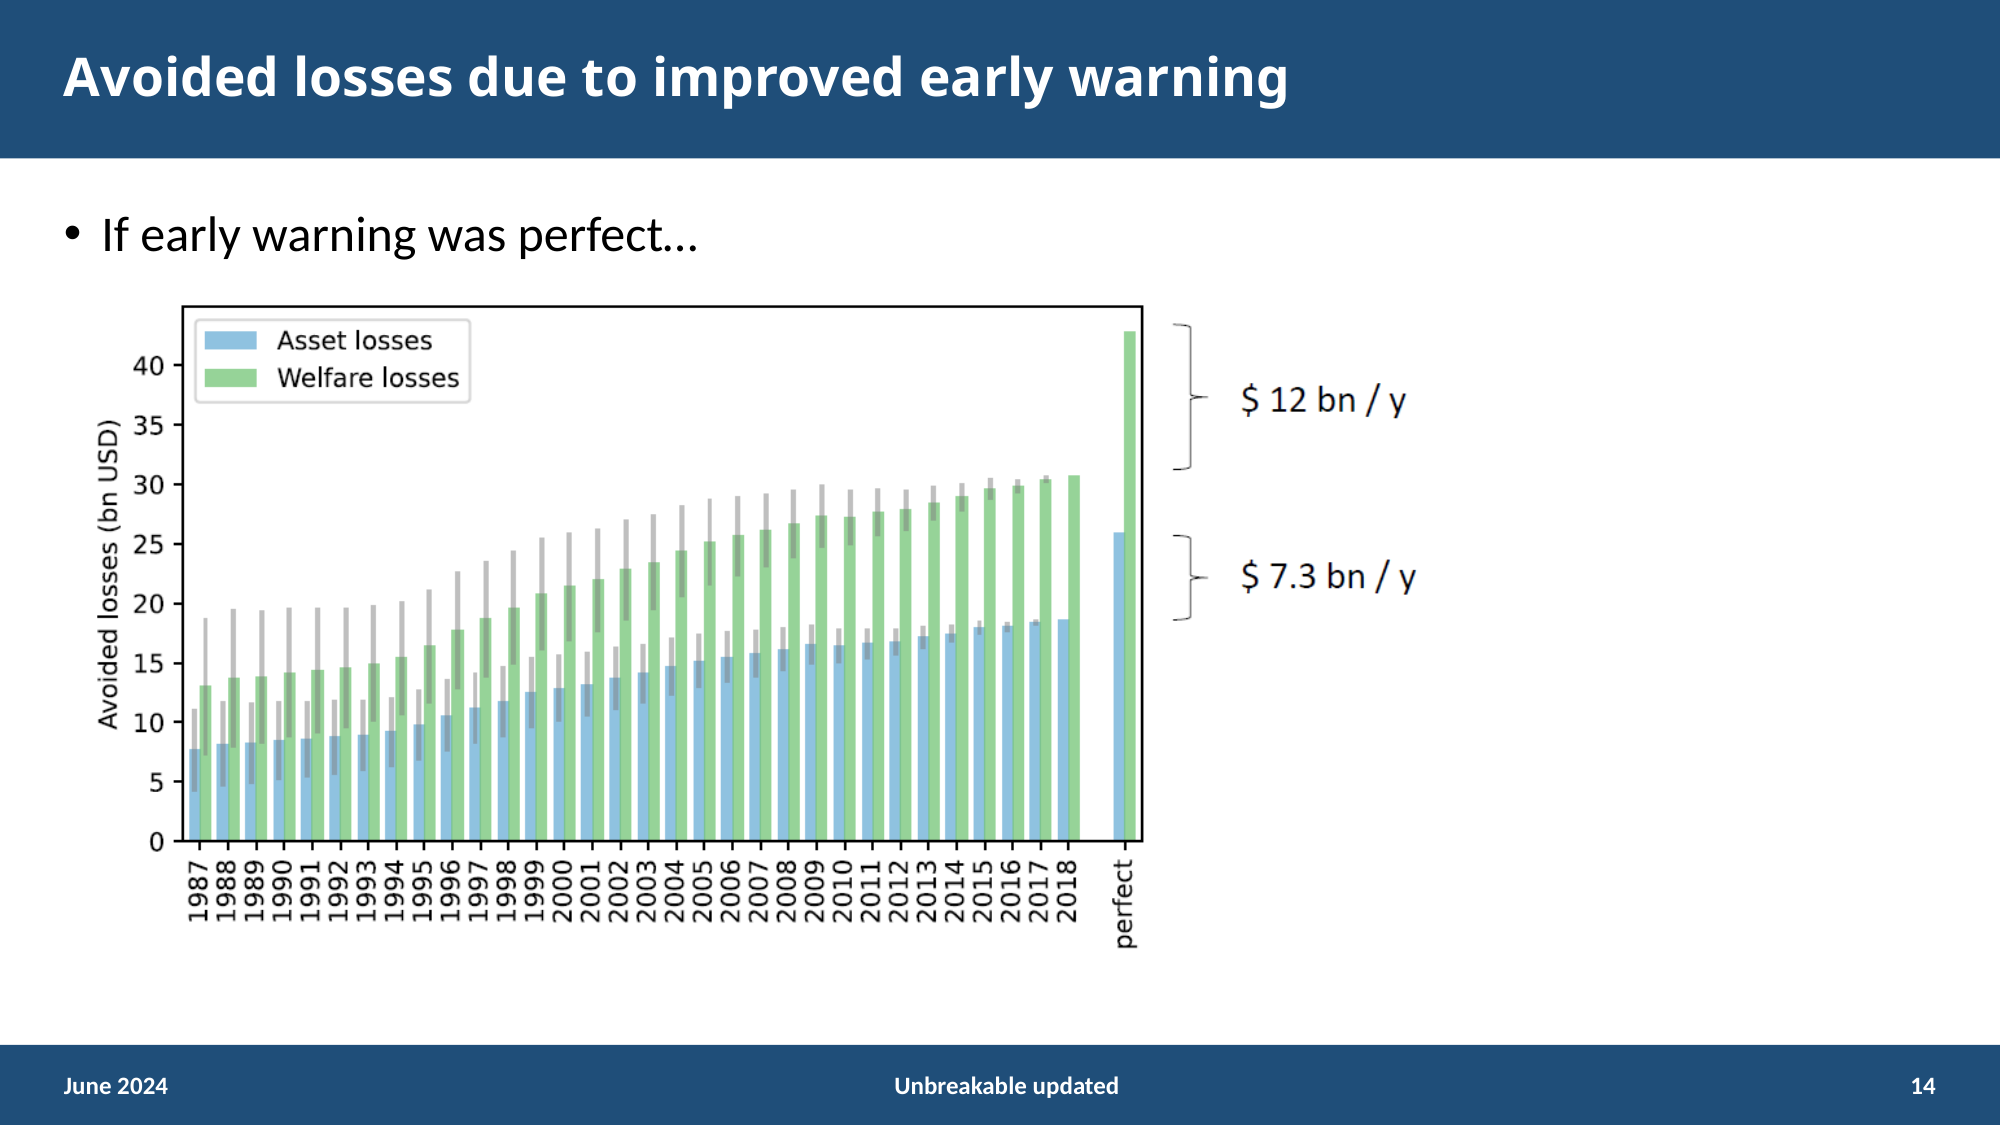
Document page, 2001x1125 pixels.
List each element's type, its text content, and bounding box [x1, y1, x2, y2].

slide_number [49, 1054, 499, 1115]
title Avoided losses due to improved early warning [49, 42, 1962, 116]
text_box If early warning was perfect… [49, 200, 1962, 970]
slide_number 14 [1501, 1054, 1951, 1115]
footer Unbreakable updated [543, 1054, 1471, 1115]
picture [87, 300, 1421, 950]
